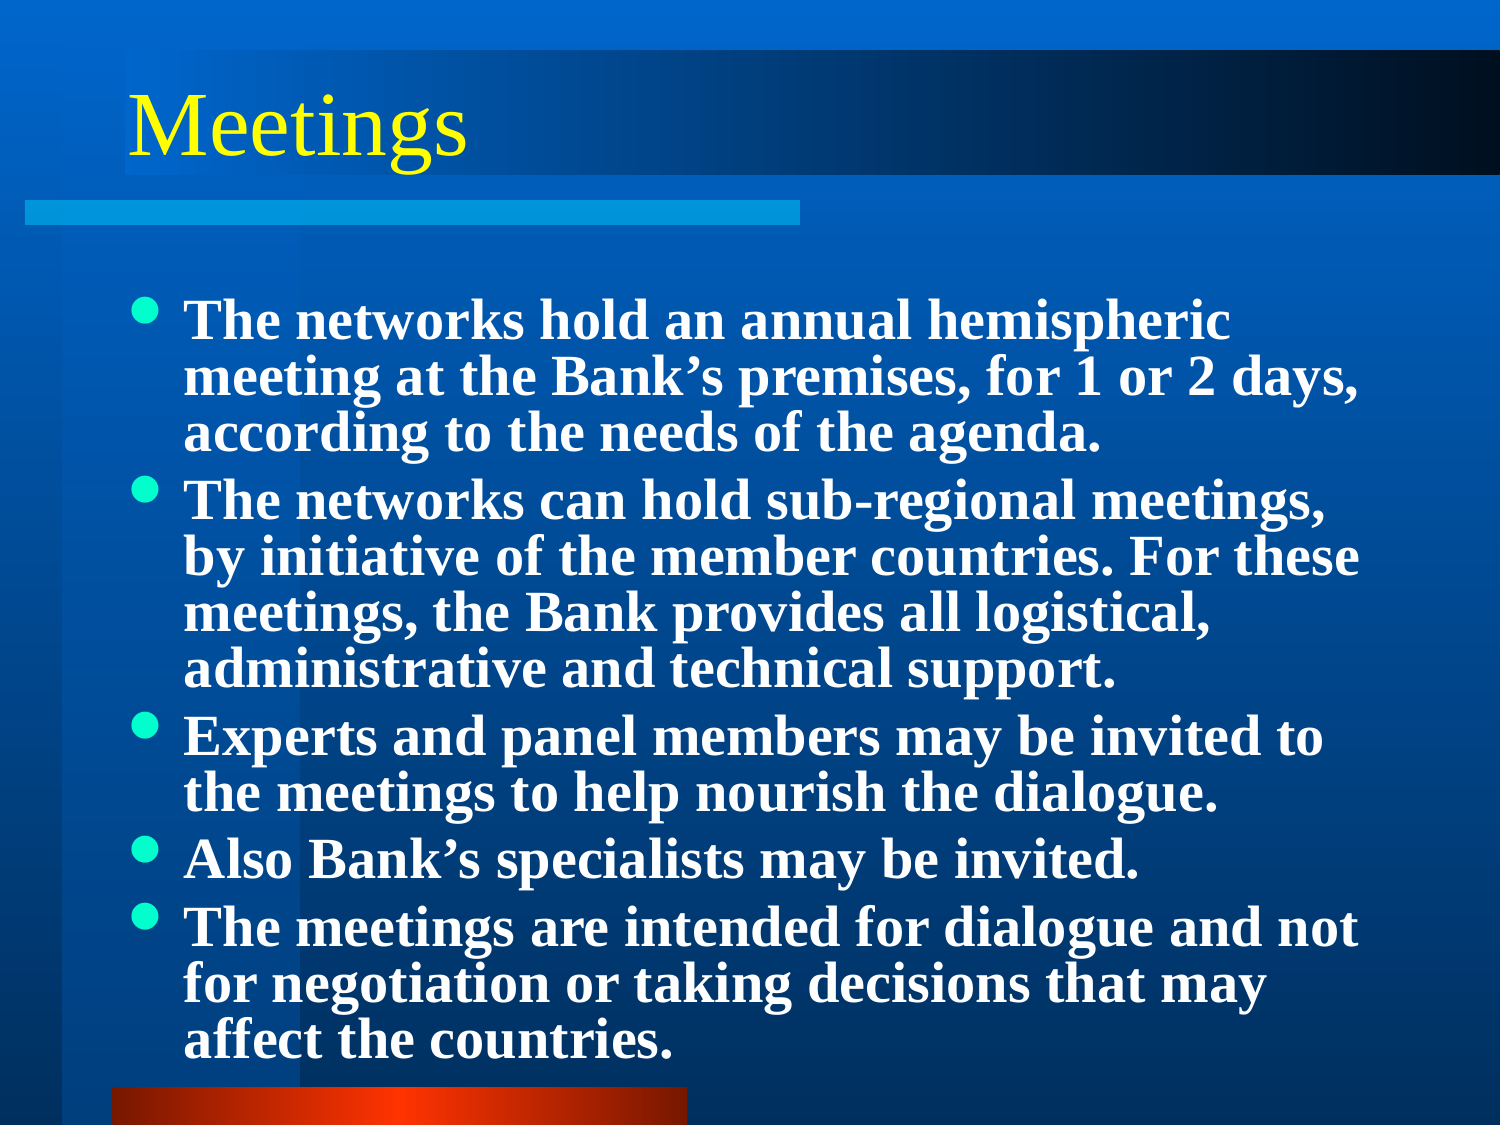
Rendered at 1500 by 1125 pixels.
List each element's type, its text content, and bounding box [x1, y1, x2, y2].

list The networks hold an annual hemispheric meeting at the Bank’s premises, for 1 or 2 days, according to the needs of the agenda. The networks can hold sub-regional meetings, by initiative of the member countries. For these meetings, the Bank provides all logistical, administrative and technical support. Experts and panel members may be invited to the meetings to help nourish the dialogue. Also Bank’s specialists may be invited. The meetings are intended for dialogue and not for negotiation or taking decisions that may affect the countries. [112, 287, 1388, 963]
title Meetings [112, 24, 1388, 213]
